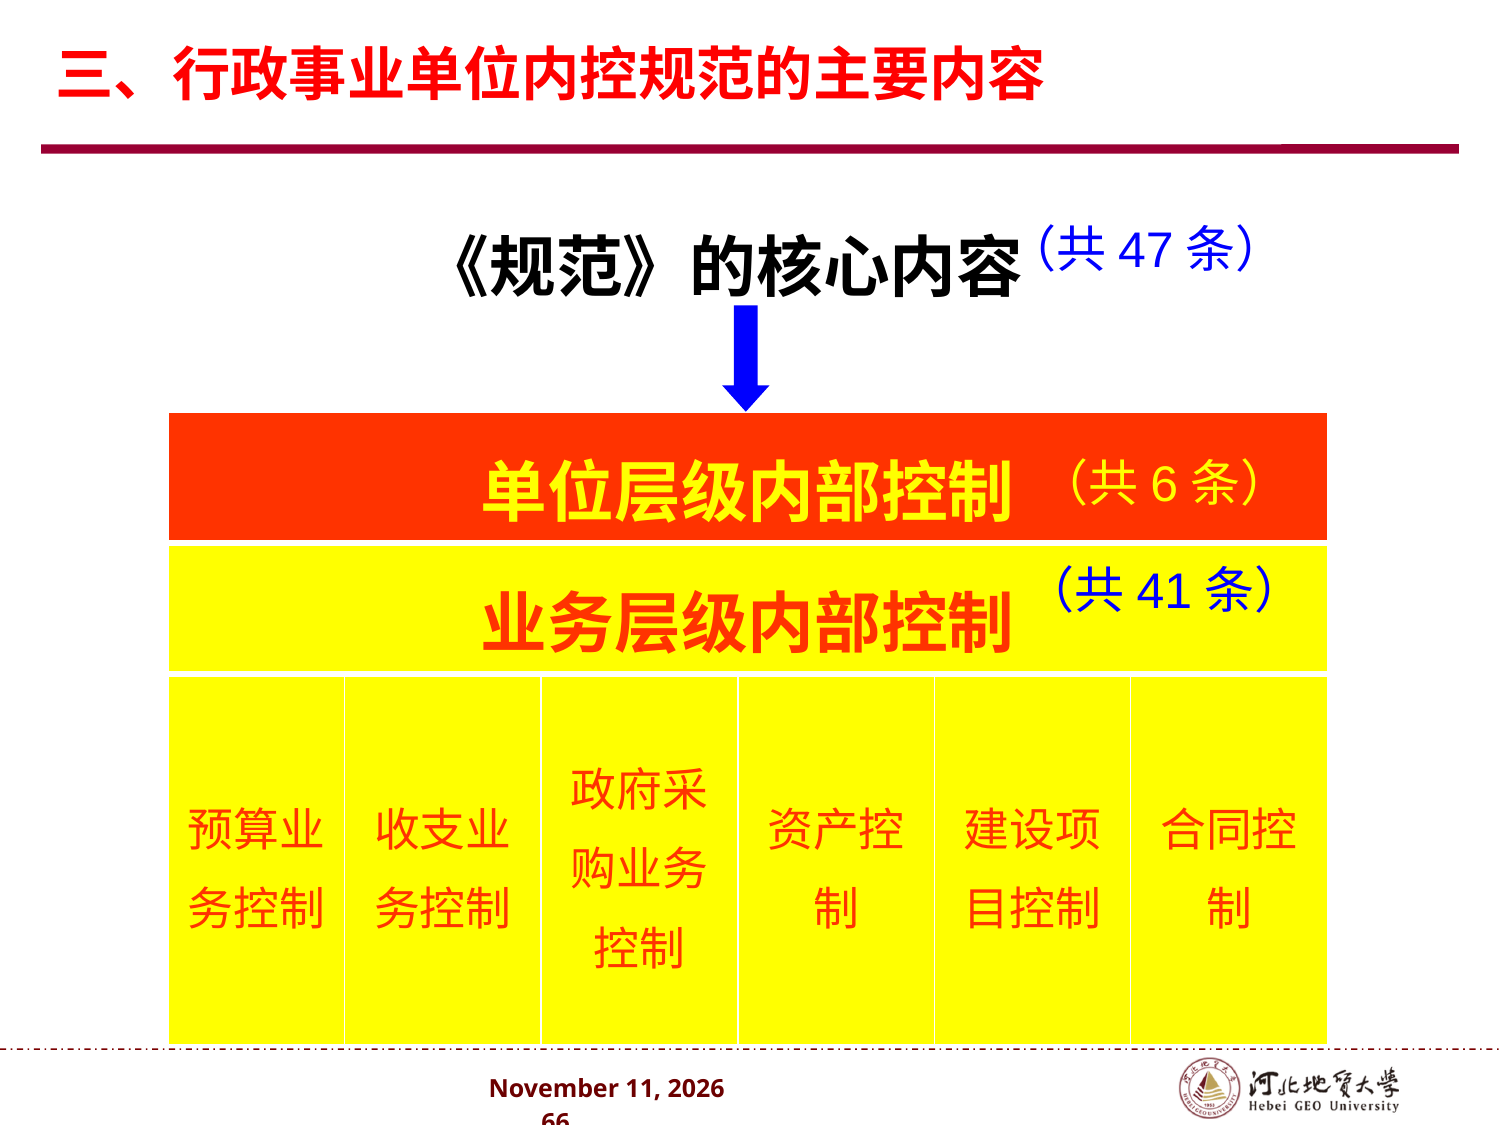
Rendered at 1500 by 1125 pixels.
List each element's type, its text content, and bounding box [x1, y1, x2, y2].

table_cell 建设项目控制 [935, 677, 1130, 1044]
table_header 《规范》的核心内容 [399, 188, 1047, 315]
title 三、行政事业单位内控规范的主要内容 [40, 18, 1460, 126]
table_cell 收支业务控制 [345, 677, 540, 1044]
table_cell 政府采购业务 控制 [542, 677, 737, 1044]
table_cell 资产控制 [739, 677, 934, 1044]
table_cell 合同控制 [1131, 677, 1327, 1044]
table_cell 预算业务控制 [169, 677, 344, 1044]
text_box （共6条） [1023, 444, 1305, 519]
text_box （共47条） [991, 210, 1301, 286]
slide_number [473, 1064, 990, 1109]
picture [1159, 1049, 1420, 1125]
table_header 单位层级内部控制 [169, 413, 1327, 540]
text_box [722, 305, 770, 412]
text_box （共41条） [1010, 550, 1319, 626]
table_cell 业务层级内部控制 [169, 546, 1327, 671]
